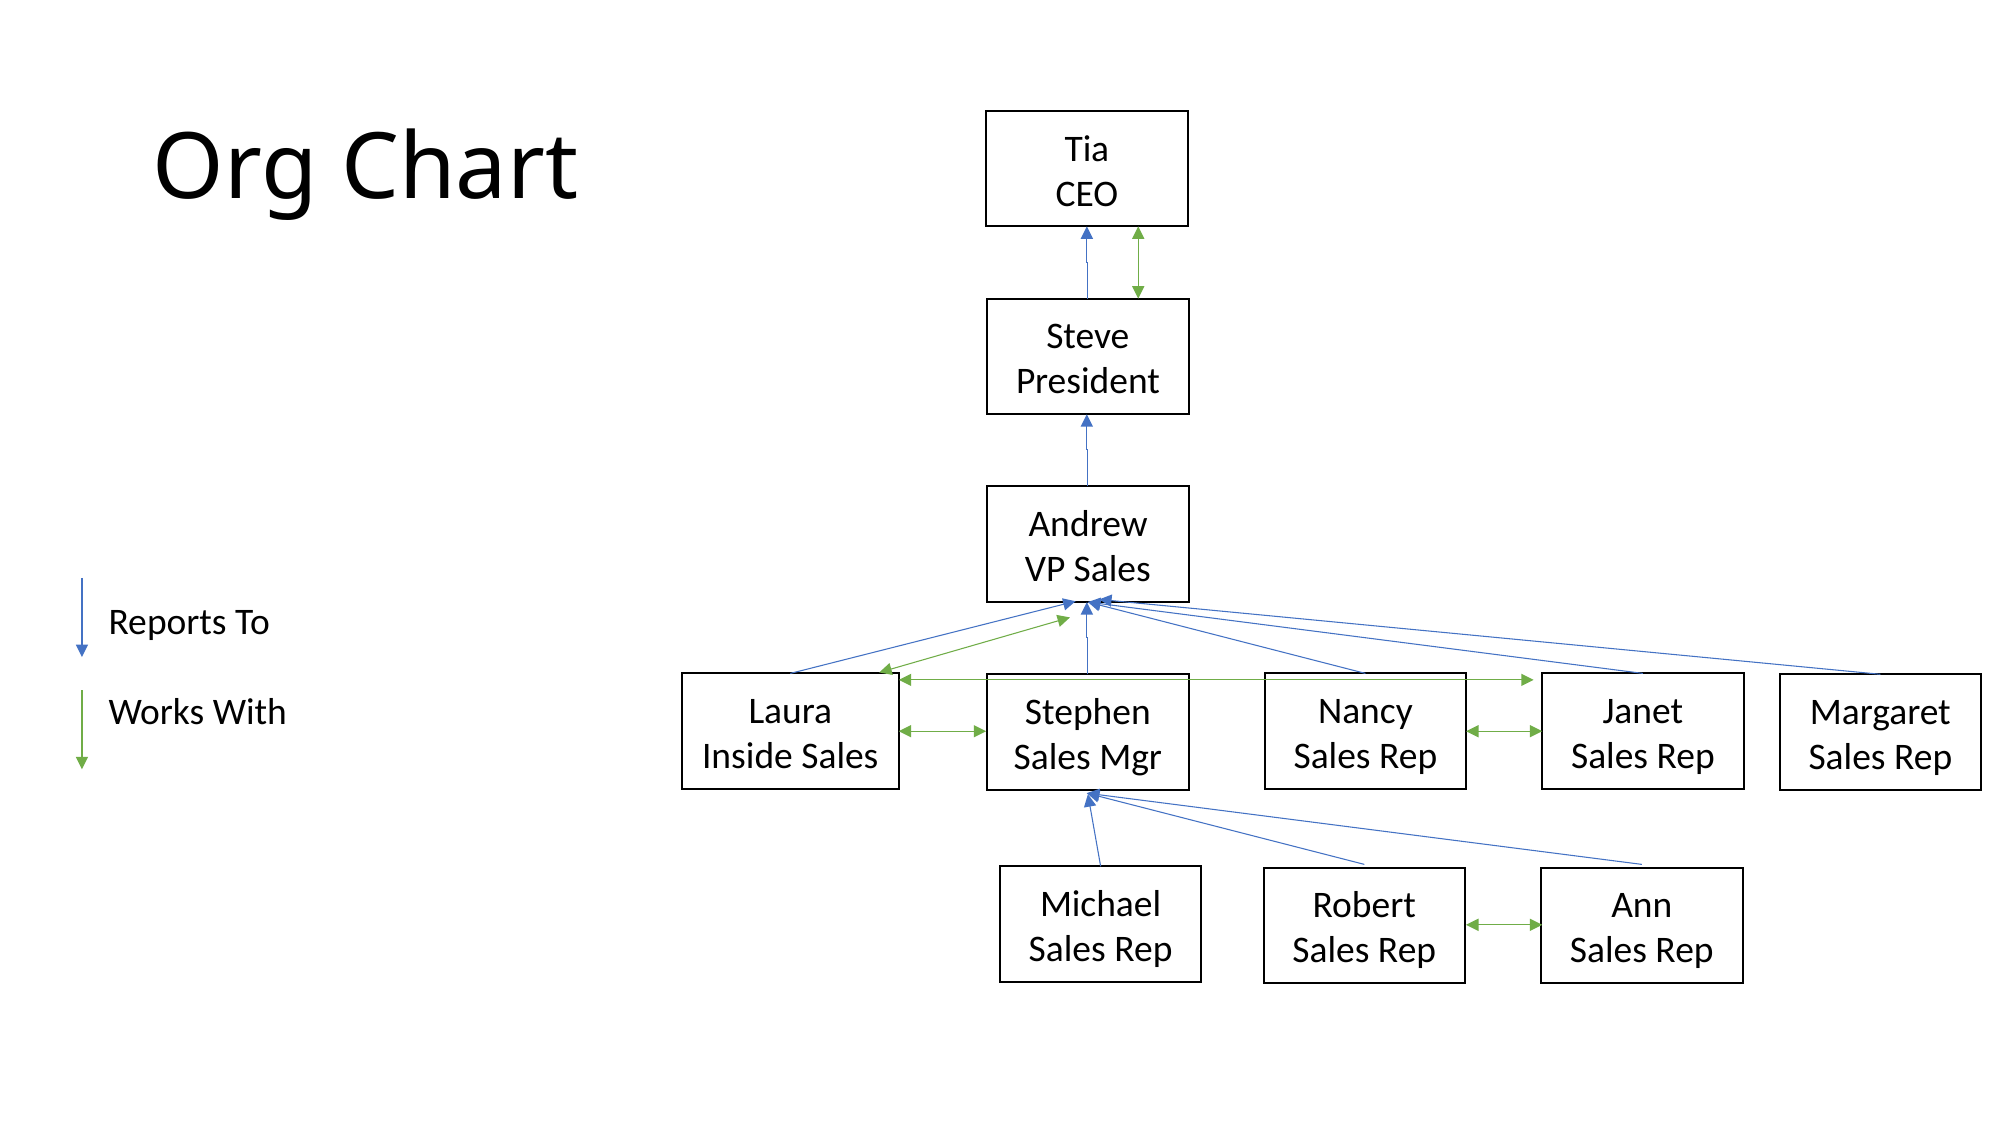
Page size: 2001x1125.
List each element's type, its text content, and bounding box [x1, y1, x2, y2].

text_box Stephen Sales Mgr [986, 680, 1190, 791]
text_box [879, 617, 1070, 673]
title Org Chart [137, 59, 1863, 278]
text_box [1099, 599, 1881, 675]
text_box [1086, 793, 1642, 865]
text_box Laura Inside Sales [681, 672, 900, 790]
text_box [1087, 794, 1101, 867]
text_box Ann Sales Rep [1540, 867, 1744, 984]
text_box Robert Sales Rep [1263, 867, 1466, 984]
text_box Nancy Sales Rep [1264, 675, 1467, 679]
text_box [790, 601, 1076, 674]
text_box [81, 577, 332, 770]
text_box Andrew VP Sales [986, 485, 1190, 603]
text_box Margaret Sales Rep [1779, 673, 1982, 791]
text_box Steve President [986, 298, 1190, 415]
text_box Michael Sales Rep [999, 865, 1202, 983]
text_box Stephen Sales Mgr [986, 673, 1190, 679]
text_box Tia CEO [985, 110, 1189, 227]
text_box Janet Sales Rep [1541, 675, 1745, 790]
text_box Nancy Sales Rep [1264, 680, 1467, 790]
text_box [1087, 602, 1099, 674]
